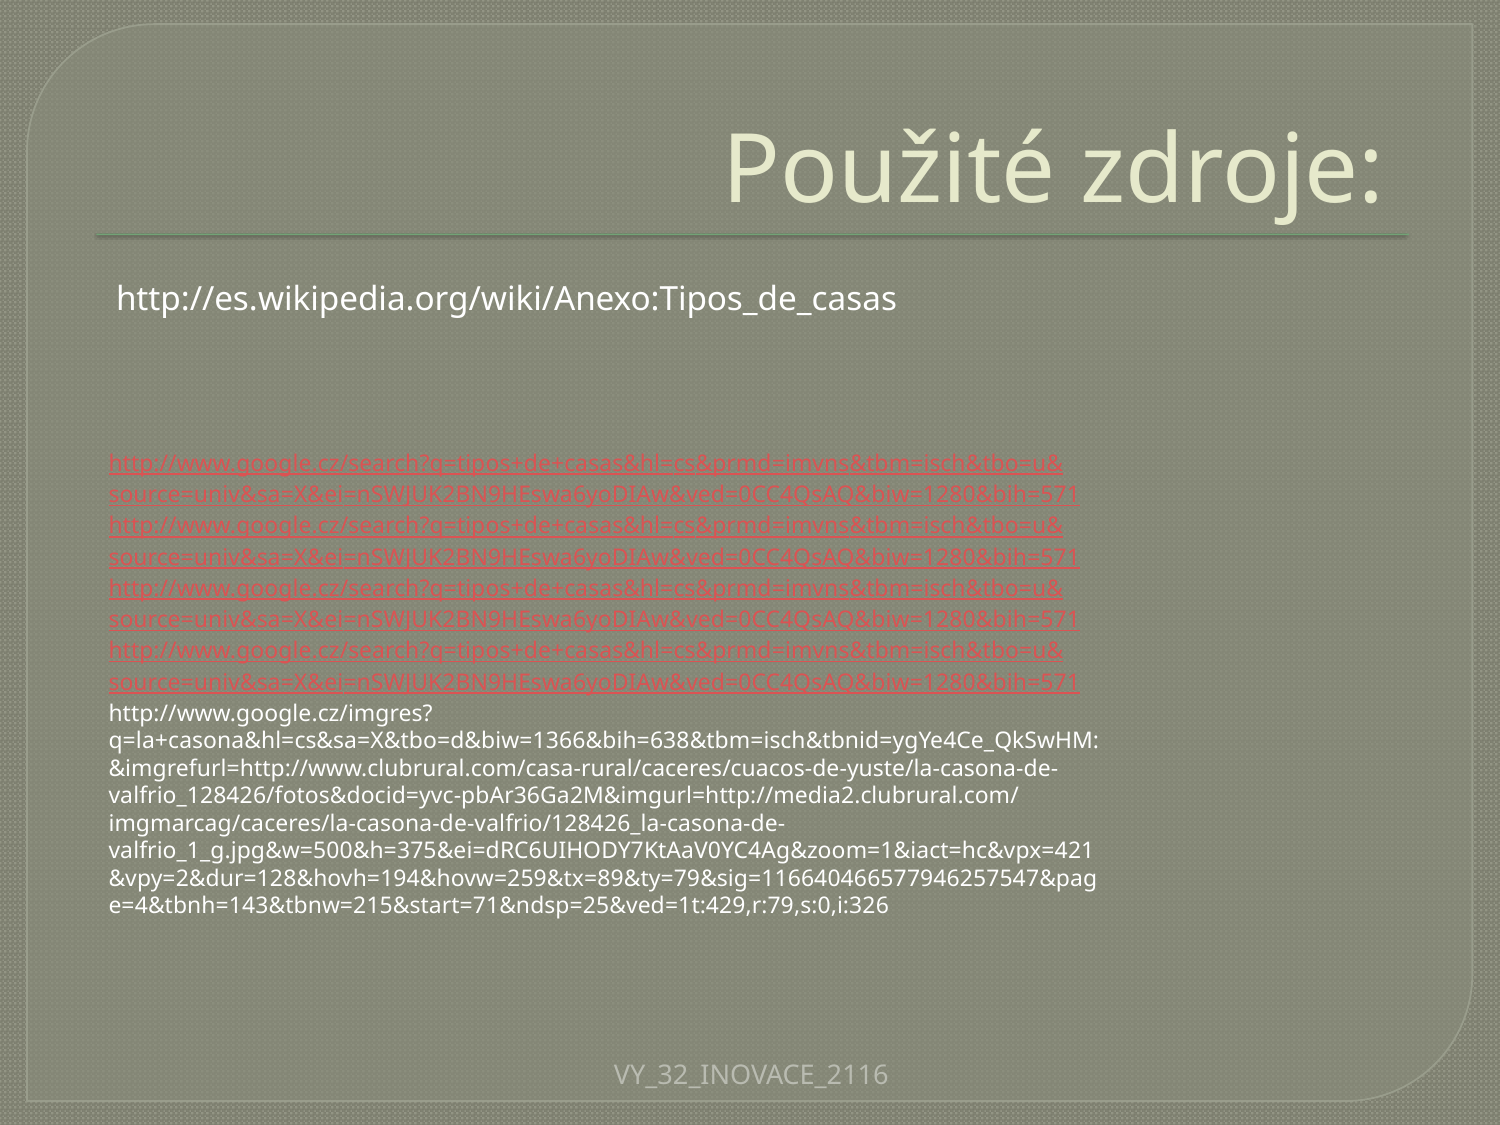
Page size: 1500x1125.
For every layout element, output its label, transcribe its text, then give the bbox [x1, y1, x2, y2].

footer VY_32_INOVACE_2116 [212, 1050, 904, 1095]
list http://es.wikipedia.org/wiki/Anexo:Tipos_de_casas [75, 270, 1425, 1013]
title Použité zdroje: [75, 41, 1425, 230]
text_box http://www.google.cz/search?q=tipos+de+casas&hl=cs&prmd=imvns&tbm=isch&tbo=u&source=univ&sa=X&ei=nSWJUK2BN9HEswa6yoDIAw&ved=0CC4QsAQ&biw=1280&bih=571 http://www.google.cz/search?q=tipos+de+casas&hl=cs&prmd=imvns&tbm=isch&tbo=u&source=univ&sa=X&ei=nSWJUK2BN9HEswa6yoDIAw&ved=0CC4QsAQ&biw=1280&bih=571 http://www.google.cz/search?q=tipos+de+casas&hl=cs&prmd=imvns&tbm=isch&tbo=u&source=univ&sa=X&ei=nSWJUK2BN9HEswa6yoDIAw&ved=0CC4QsAQ&biw=1280&bih=571 http://www.google.cz/search?q=tipos+de+casas&hl=cs&prmd=imvns&tbm=isch&tbo=u&source=univ&sa=X&ei=nSWJUK2BN9HEswa6yoDIAw&ved=0CC4QsAQ&biw=1280&bih=571 http://www.google.cz/imgres?q=la+casona&hl=cs&sa=X&tbo=d&biw=1366&bih=638&tbm=isch&tbnid=ygYe4Ce_QkSwHM:&imgrefurl=http://www.clubrural.com/casa-rural/caceres/cuacos-de-yuste/la-casona-de-valfrio_128426/fotos&docid=yvc-pbAr36Ga2M&imgurl=http://media2.clubrural.com/imgmarcag/caceres/la-casona-de-valfrio/128426_la-casona-de-valfrio_1_g.jpg&w=500&h=375&ei=dRC6UIHODY7KtAaV0YC4Ag&zoom=1&iact=hc&vpx=421&vpy=2&dur=128&hovh=194&hovw=259&tx=89&ty=79&sig=116640466577946257547&page=4&tbnh=143&tbnw=215&start=71&ndsp=25&ved=1t:429,r:79,s:0,i:326 [93, 441, 1125, 966]
